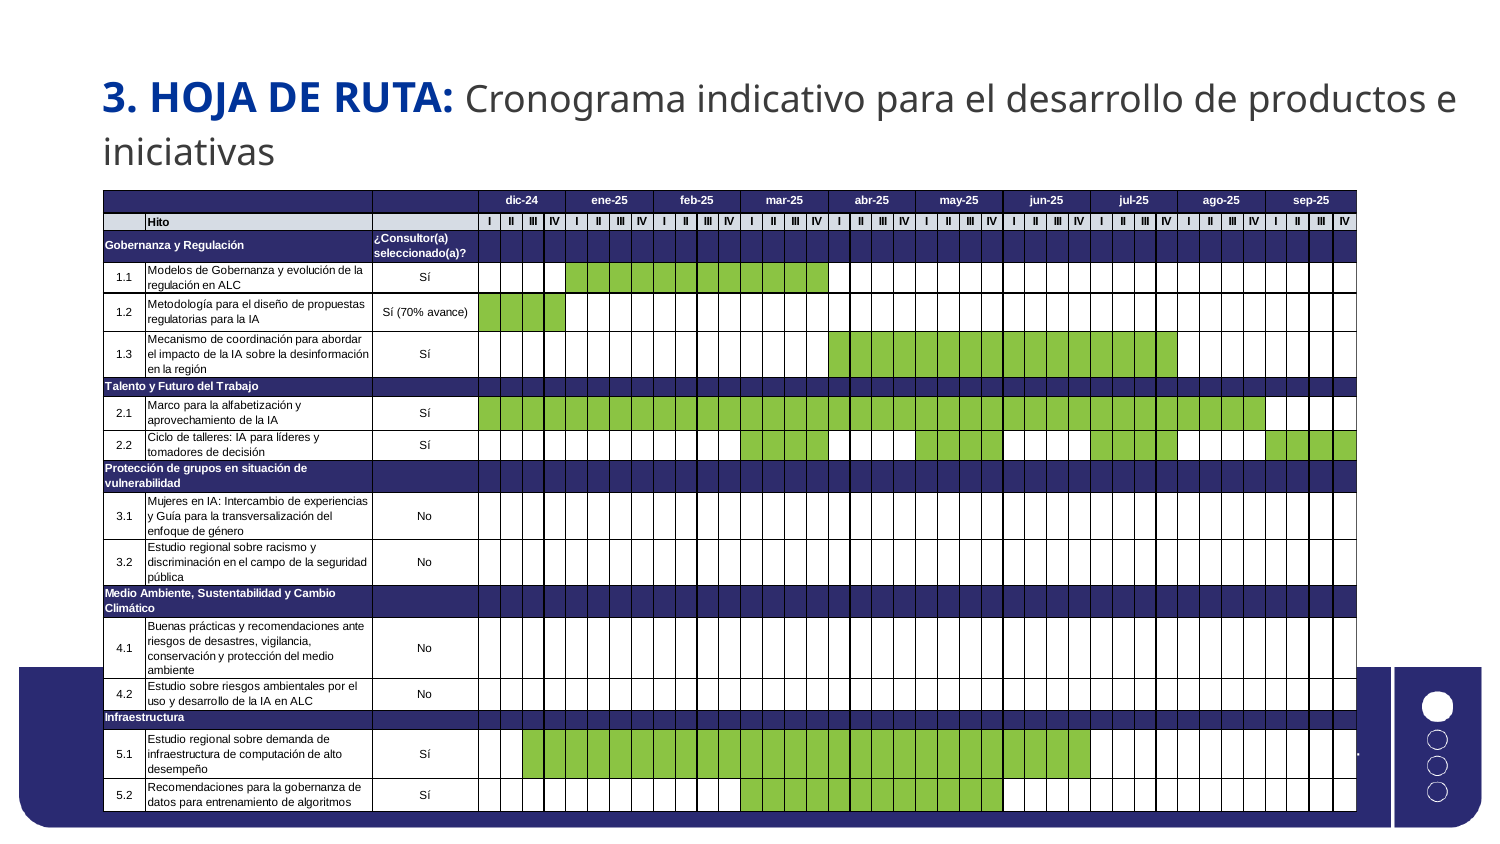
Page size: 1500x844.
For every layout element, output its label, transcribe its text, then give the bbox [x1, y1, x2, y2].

text_box 3. HOJA DE RUTA: Cronograma indicativo para el desarrollo de productos e iniciativas [87, 48, 1496, 182]
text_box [0, 667, 1500, 844]
text_box [61, 59, 1434, 666]
picture [102, 189, 1358, 813]
